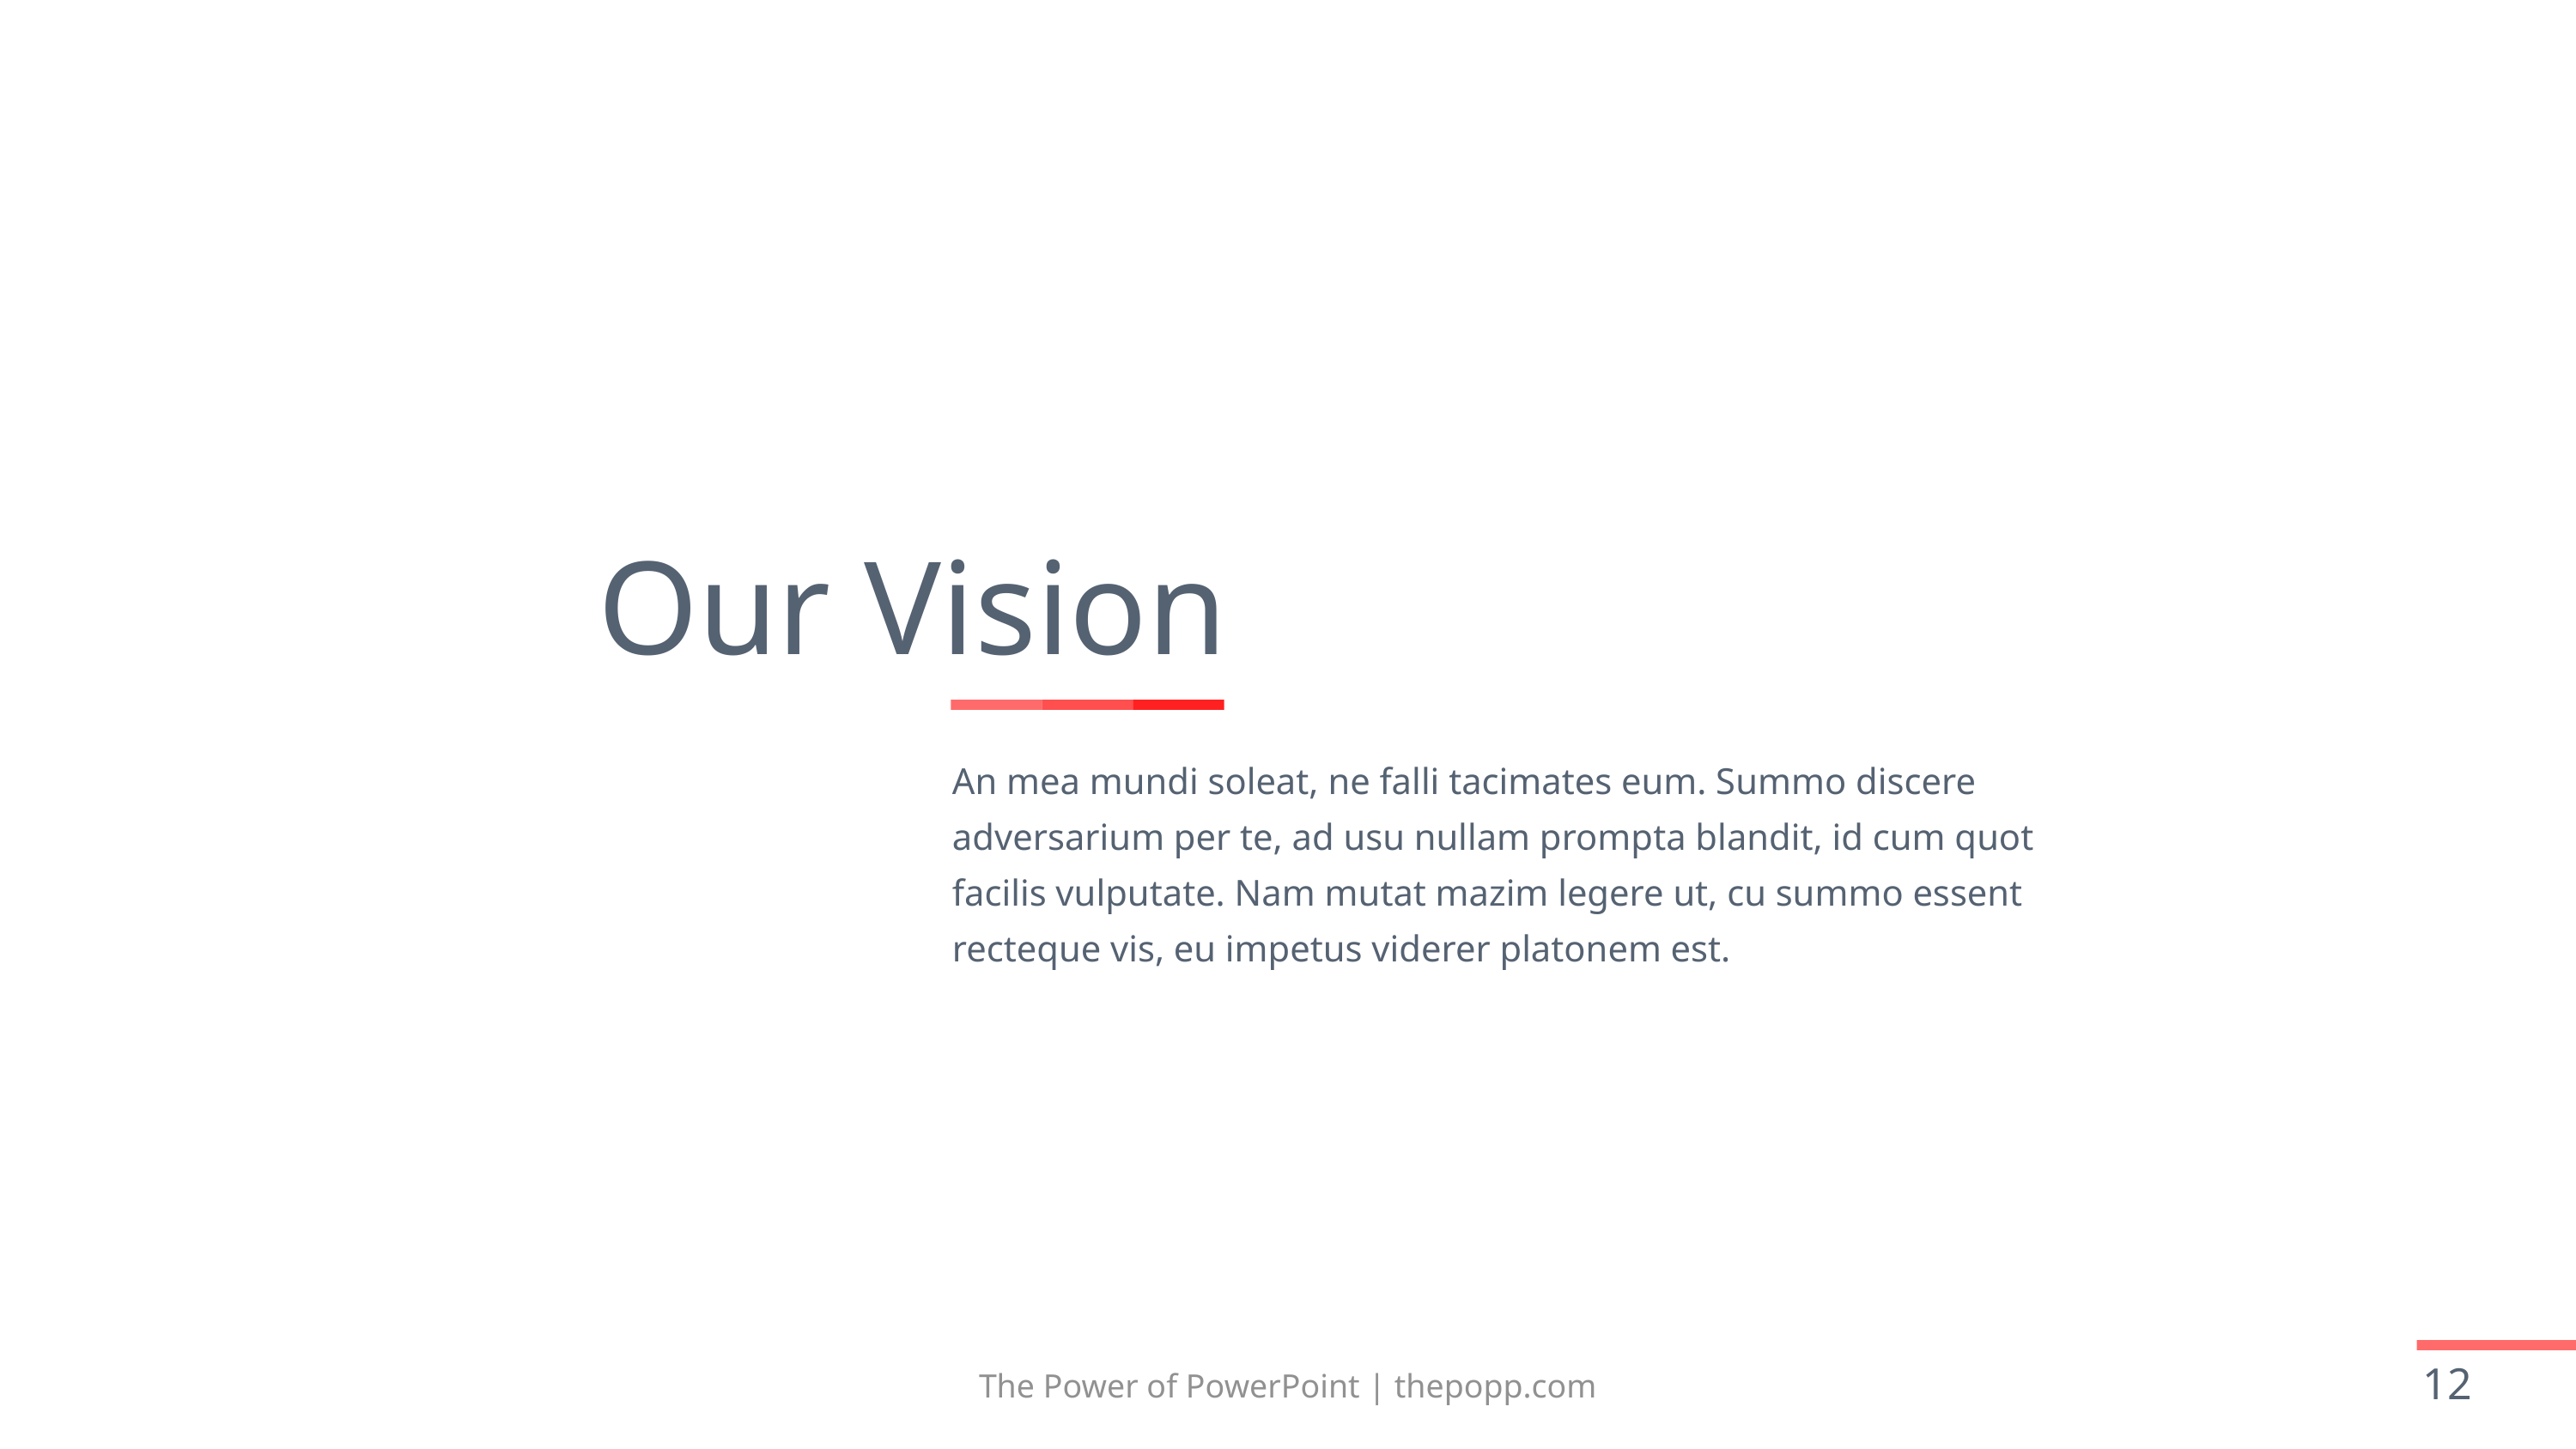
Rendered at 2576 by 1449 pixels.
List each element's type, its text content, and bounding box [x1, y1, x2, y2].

slide_number 12 [2409, 1351, 2576, 1421]
list Our Vision [314, 385, 1241, 688]
list An mea mundi soleat, ne falli tacimates eum. Summo discere adversarium per te, ad usu nullam prompta blandit, id cum quot facilis vulputate. Nam mutat mazim legere ut, cu summo essent recteque vis, eu impetus viderer platonem est. [939, 739, 2143, 1073]
footer The Power of PowerPoint | thepopp.com [853, 1349, 1723, 1427]
